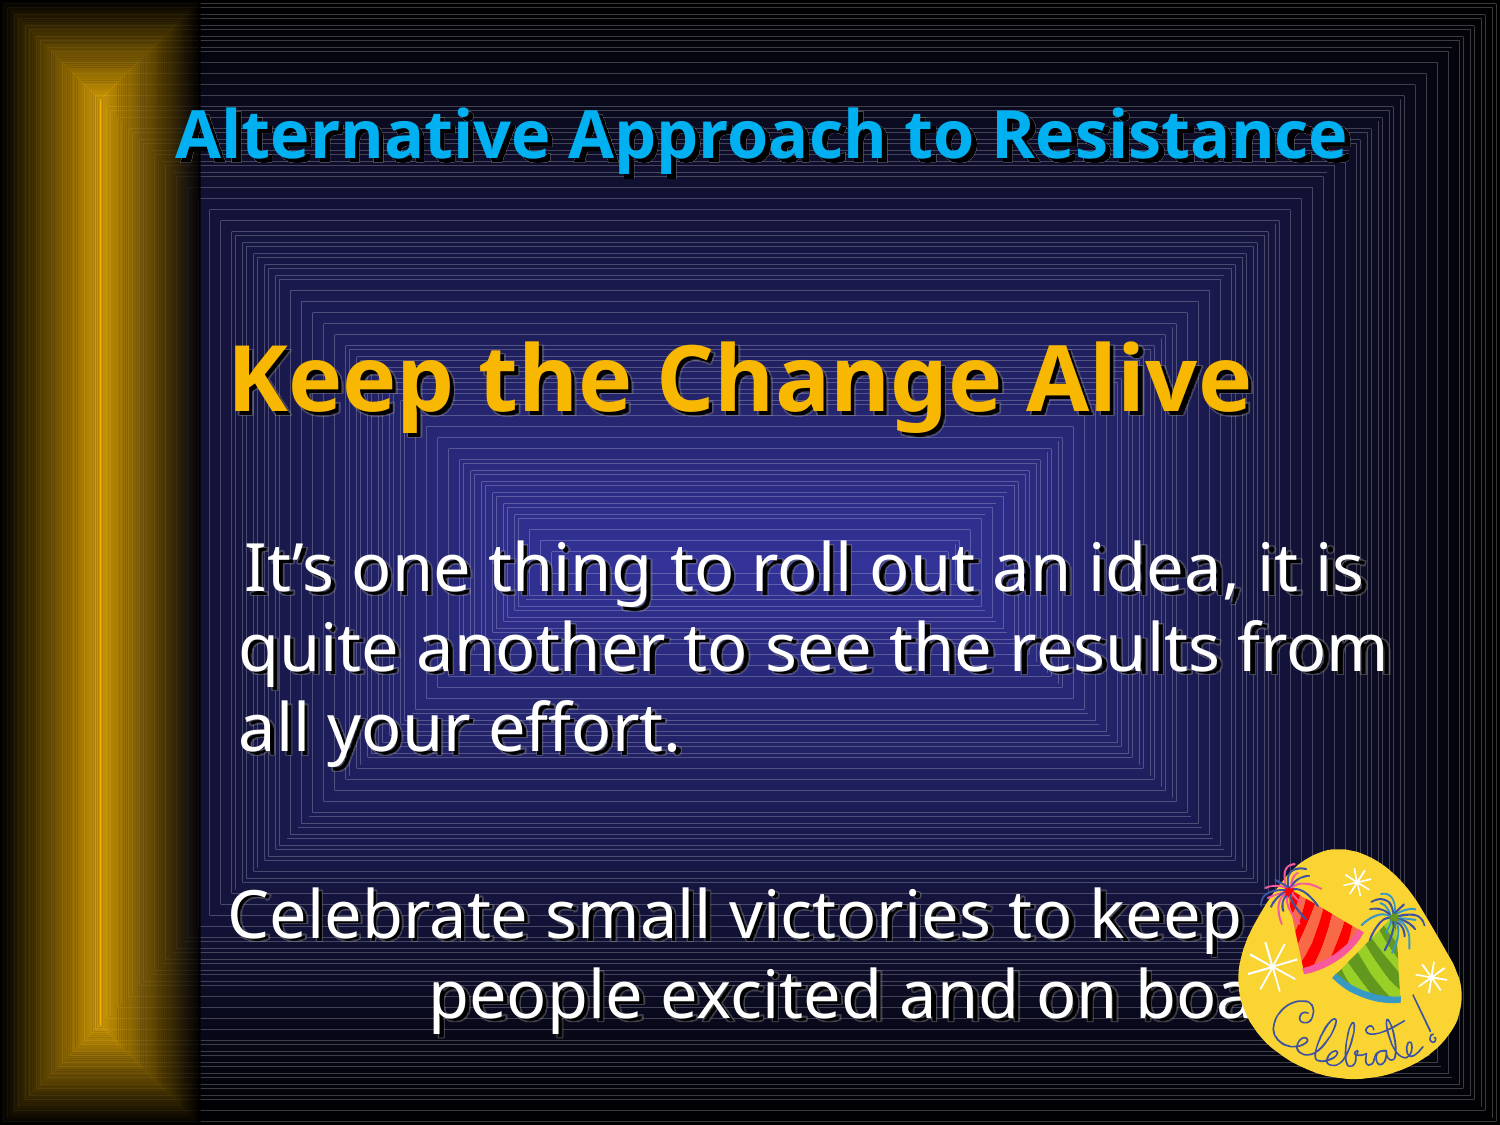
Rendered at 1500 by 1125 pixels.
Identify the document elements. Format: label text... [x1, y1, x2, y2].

picture [1239, 848, 1463, 1081]
text_box Alternative Approach to Resistance [24, 37, 1500, 226]
list Keep the Change Alive It’s one thing to roll out an idea, it is quite another to see the results from all your effort. Celebrate small victories to keep people excited and on board. [212, 312, 1438, 1125]
